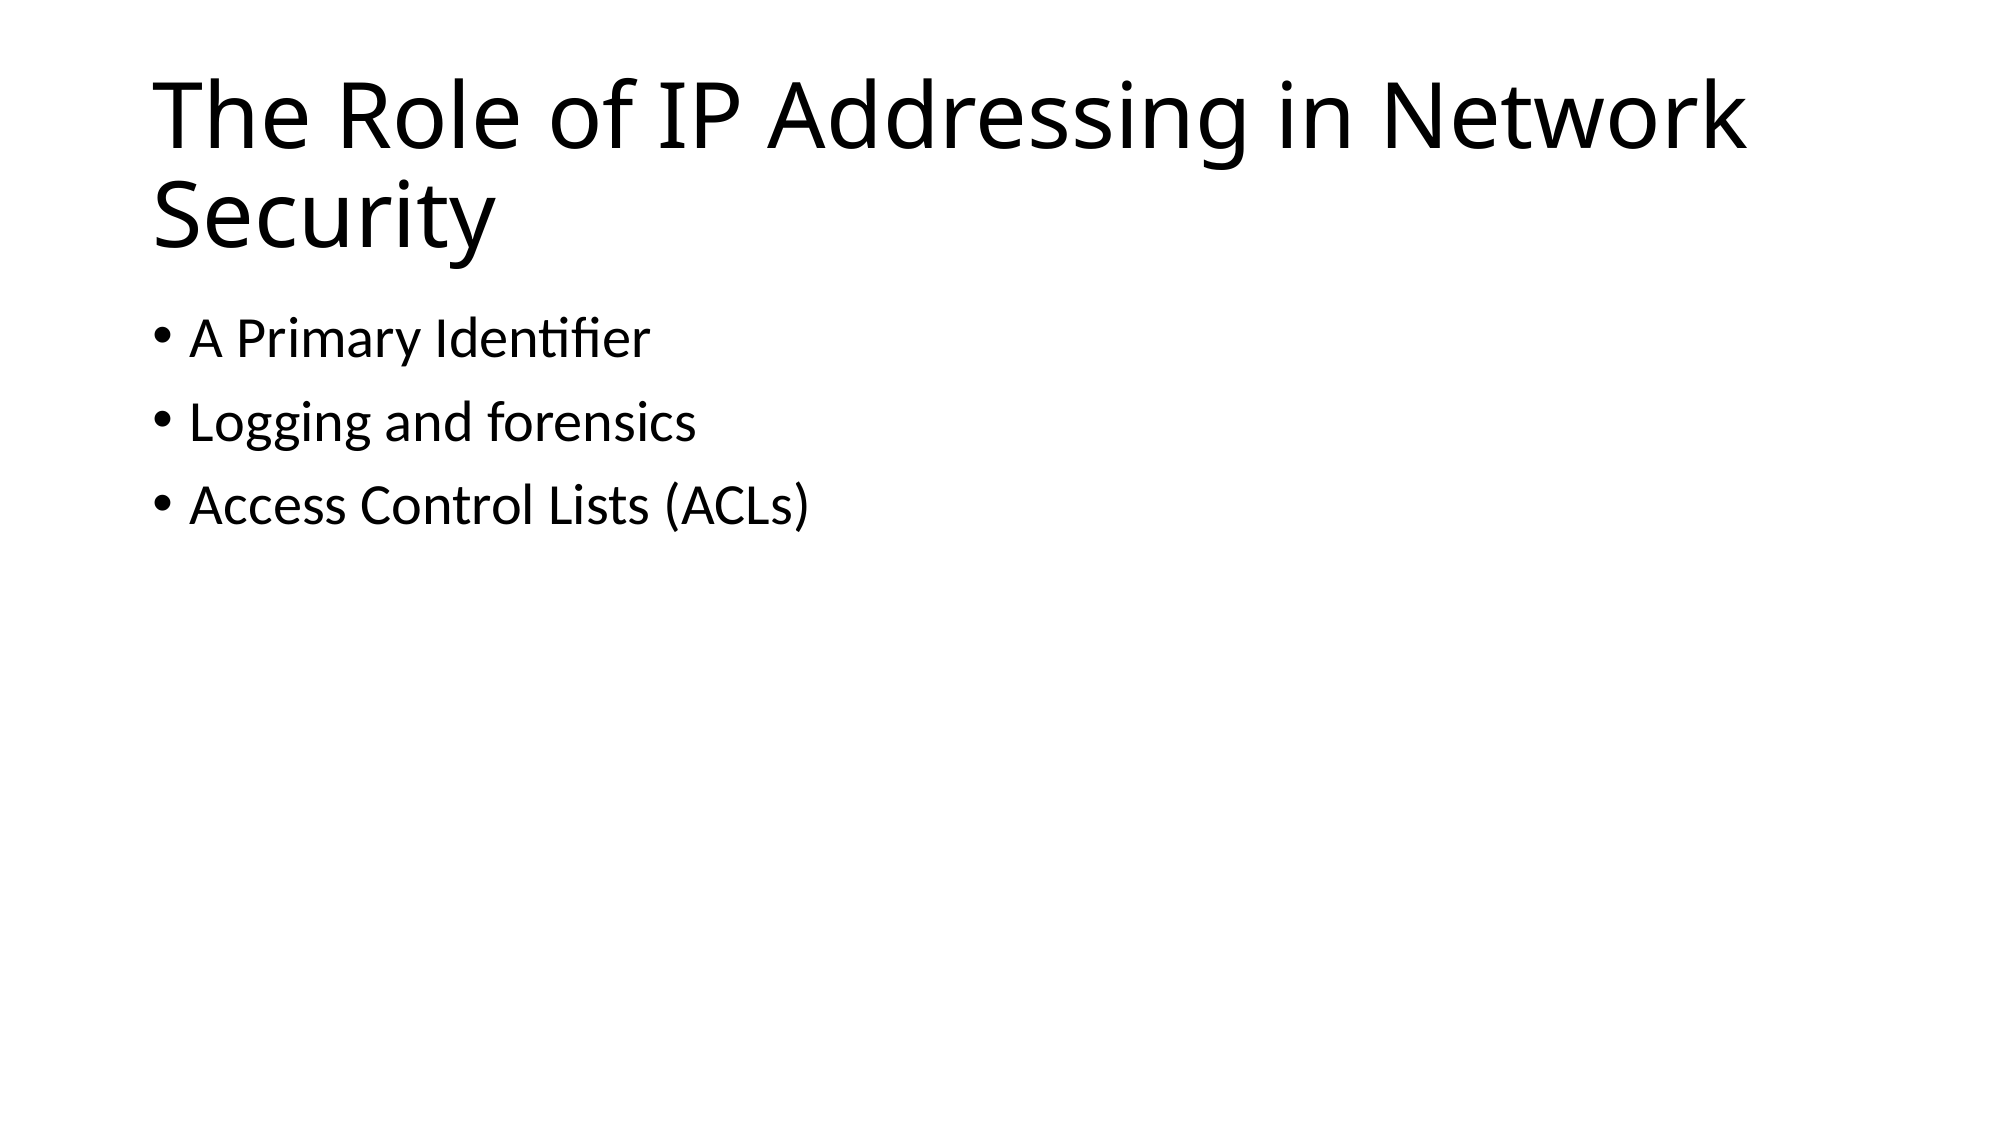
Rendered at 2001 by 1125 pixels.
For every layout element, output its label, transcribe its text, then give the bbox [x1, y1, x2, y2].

list A Primary Identifier Logging and forensics Access Control Lists (ACLs) [137, 299, 1863, 1014]
title The Role of IP Addressing in Network Security [137, 59, 1863, 278]
